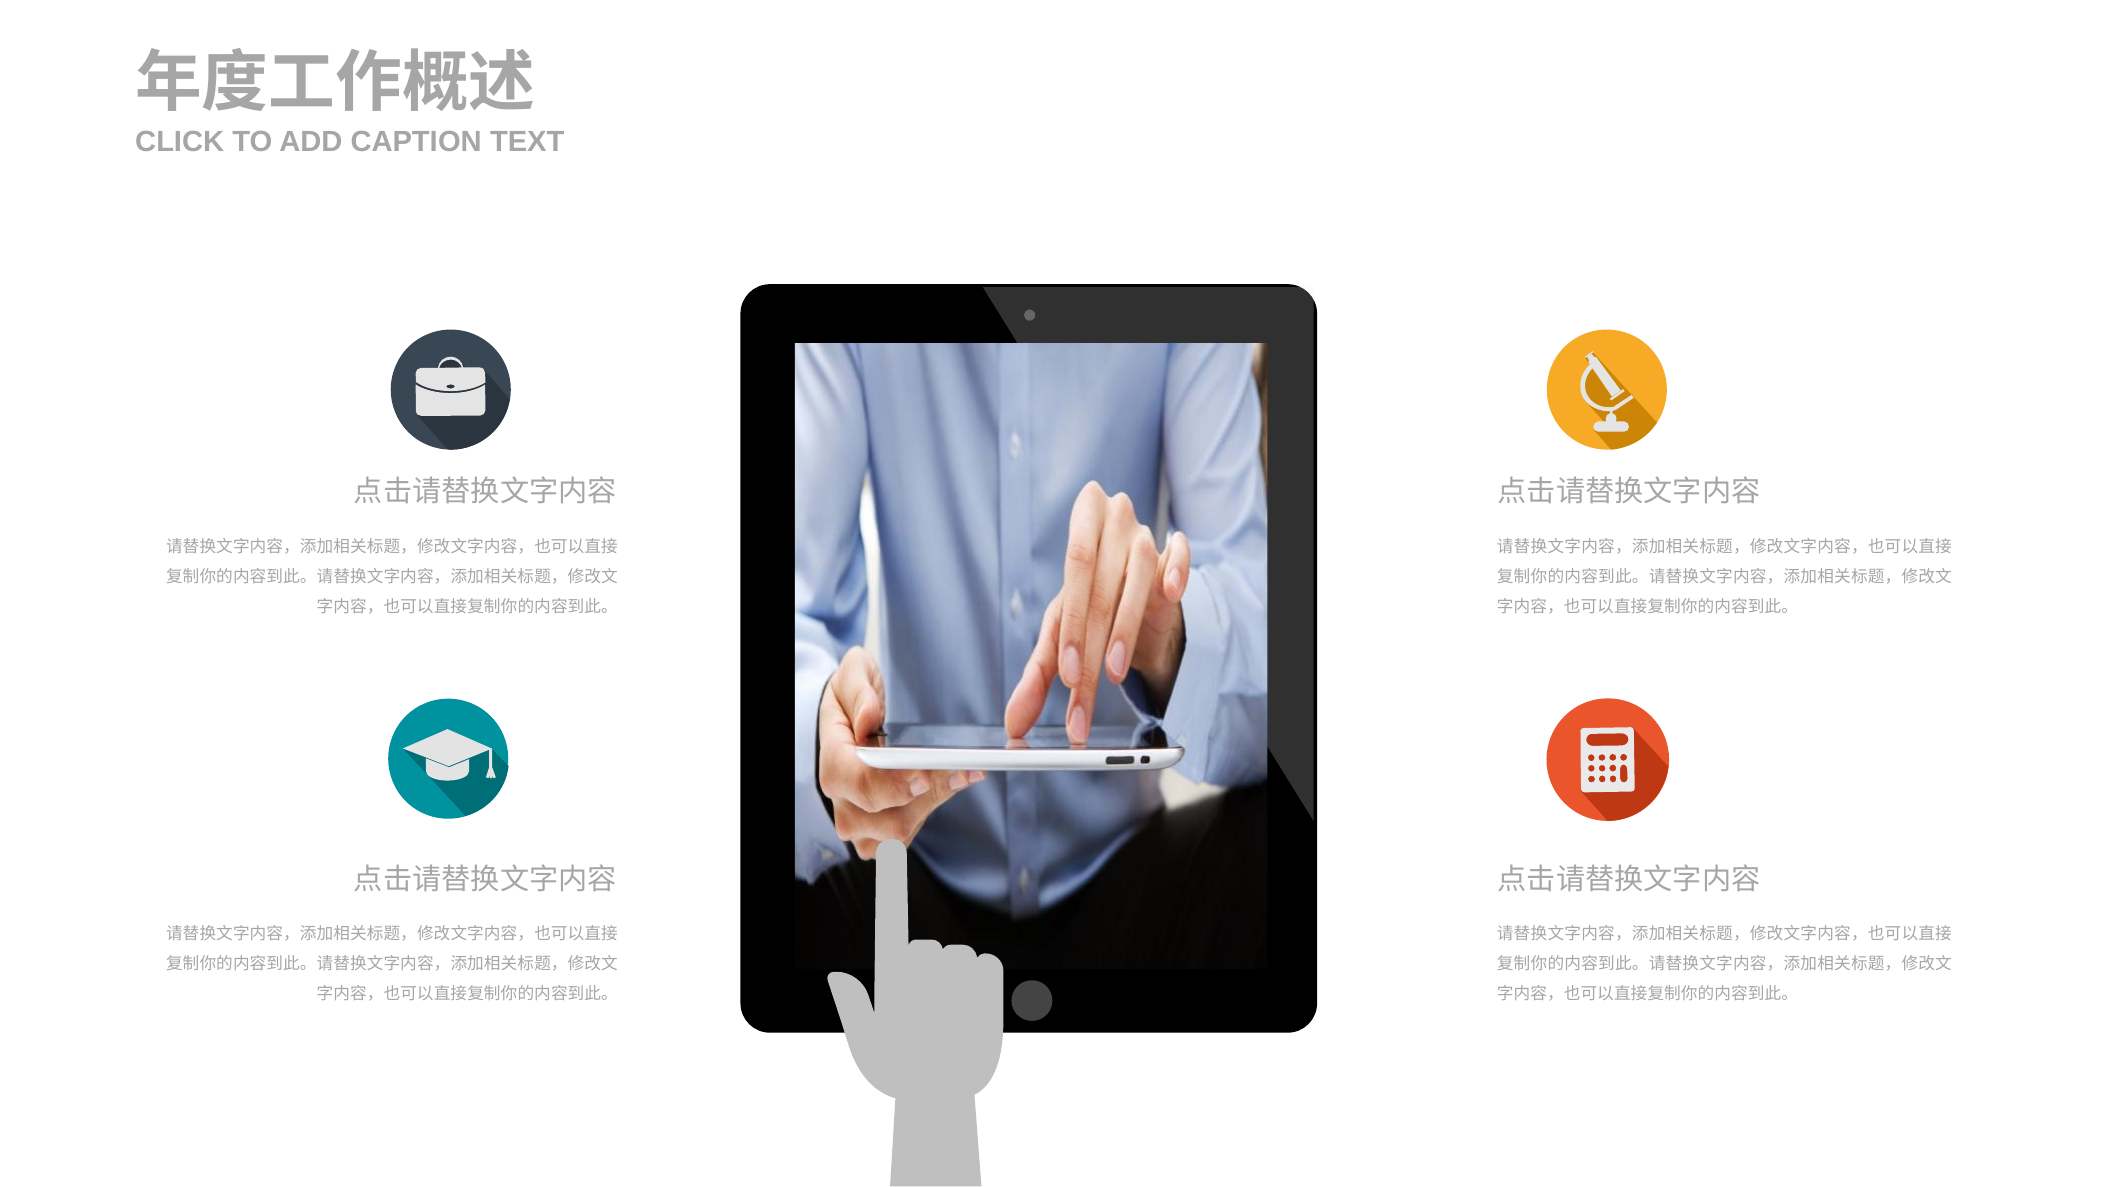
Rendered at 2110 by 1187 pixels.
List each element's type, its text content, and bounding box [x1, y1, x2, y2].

text_box 点击请替换文字内容 [353, 472, 618, 508]
text_box 请替换文字内容，添加相关标题，修改文字内容，也可以直接复制你的内容到此。请替换文字内容，添加相关标题，修改文字内容，也可以直接复制你的内容到此。 [1496, 912, 1953, 1003]
text_box 年度工作概述 [135, 38, 596, 119]
text_box 点击请替换文字内容 [1497, 472, 1762, 508]
text_box CLICK TO ADD CAPTION TEXT [135, 122, 596, 158]
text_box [388, 698, 509, 819]
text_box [740, 284, 1318, 1033]
text_box 点击请替换文字内容 [353, 860, 618, 896]
text_box 请替换文字内容，添加相关标题，修改文字内容，也可以直接复制你的内容到此。请替换文字内容，添加相关标题，修改文字内容，也可以直接复制你的内容到此。 [1496, 525, 1953, 616]
text_box 请替换文字内容，添加相关标题，修改文字内容，也可以直接复制你的内容到此。请替换文字内容，添加相关标题，修改文字内容，也可以直接复制你的内容到此。 [156, 525, 619, 616]
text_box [827, 839, 1004, 1187]
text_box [1546, 329, 1667, 450]
text_box 点击请替换文字内容 [1497, 860, 1762, 896]
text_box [390, 329, 511, 450]
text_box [1546, 698, 1670, 821]
text_box 请替换文字内容，添加相关标题，修改文字内容，也可以直接复制你的内容到此。请替换文字内容，添加相关标题，修改文字内容，也可以直接复制你的内容到此。 [156, 912, 619, 1003]
